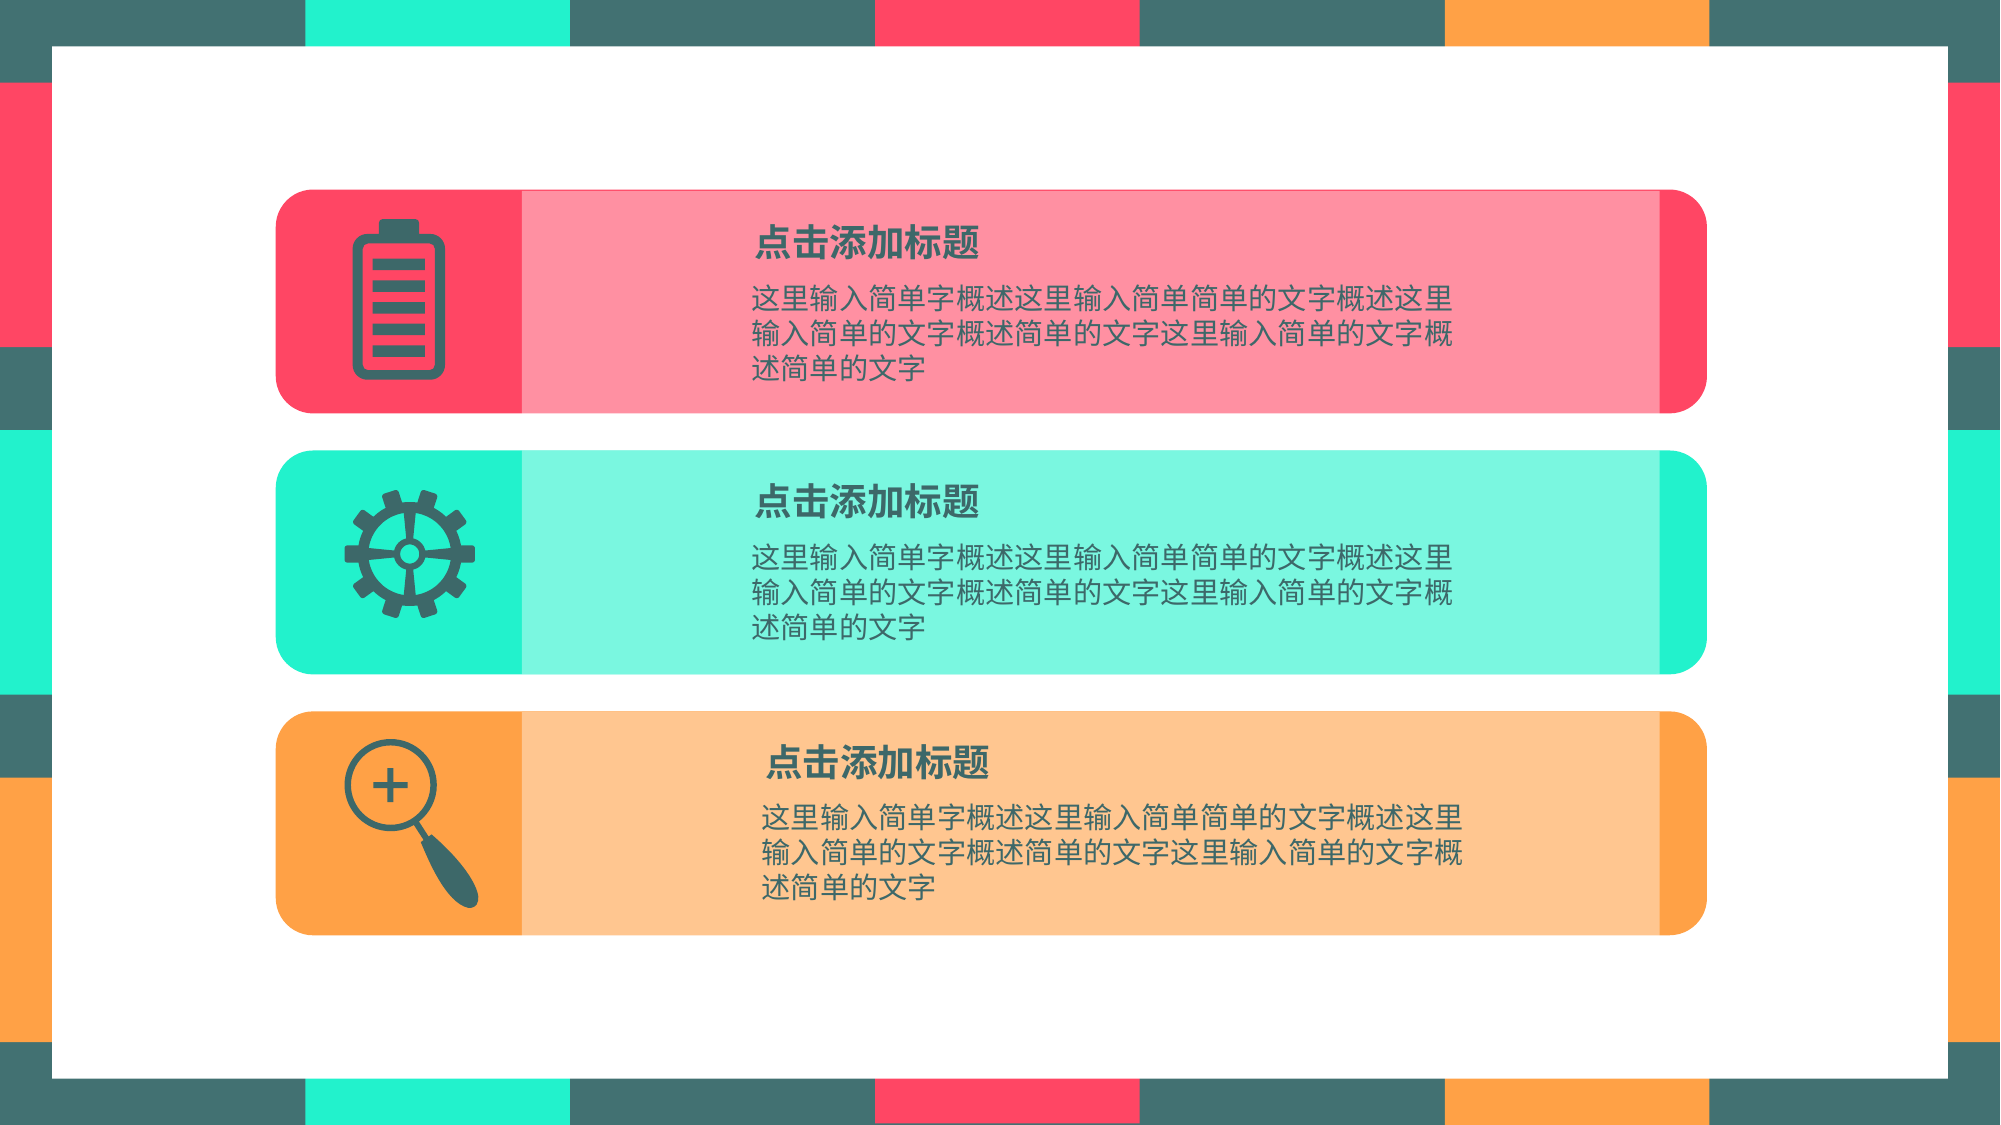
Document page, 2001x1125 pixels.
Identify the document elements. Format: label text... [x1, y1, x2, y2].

text_box [305, 1079, 570, 1125]
text_box [275, 189, 726, 414]
text_box [0, 430, 52, 695]
text_box [1444, 1079, 1710, 1125]
text_box 这里输入简单字概述这里输入简单简单的文字概述这里 输入简单的文字概述简单的文字这里输入简单的文字概述简单的文字 [746, 792, 1491, 912]
text_box [1009, 189, 1707, 414]
text_box 点击添加标题 [726, 189, 1009, 272]
text_box [875, 0, 1140, 46]
text_box 这里输入简单字概述这里输入简单简单的文字概述这里 输入简单的文字概述简单的文字这里输入简单的文字概述简单的文字 [736, 273, 1481, 393]
text_box [0, 777, 52, 1043]
text_box [275, 450, 521, 675]
text_box [1710, 1043, 2000, 1125]
text_box [570, 1079, 1444, 1125]
text_box [1948, 82, 2000, 348]
text_box [1140, 0, 1444, 46]
text_box [1660, 450, 1707, 675]
text_box [875, 1079, 1140, 1124]
text_box [1019, 711, 1707, 936]
text_box [1948, 777, 2000, 1043]
text_box [1948, 430, 2000, 695]
text_box [344, 739, 479, 908]
text_box [52, 46, 1948, 1079]
text_box [521, 190, 1660, 415]
text_box [521, 450, 1660, 675]
text_box [344, 490, 475, 618]
text_box [0, 0, 305, 82]
text_box [1948, 348, 2000, 430]
text_box [1444, 0, 1710, 46]
text_box [305, 0, 570, 46]
text_box [521, 712, 1660, 937]
text_box [570, 0, 875, 46]
text_box 这里输入简单字概述这里输入简单简单的文字概述这里 输入简单的文字概述简单的文字这里输入简单的文字概述简单的文字 [736, 531, 1481, 652]
text_box 点击添加标题 [736, 708, 1019, 791]
text_box 点击添加标题 [726, 448, 1009, 531]
text_box [1710, 0, 2000, 82]
text_box [0, 1043, 305, 1125]
text_box [352, 219, 446, 380]
text_box [275, 711, 736, 936]
text_box [0, 695, 52, 777]
text_box [0, 348, 52, 430]
text_box [1948, 695, 2000, 777]
text_box [0, 82, 52, 348]
